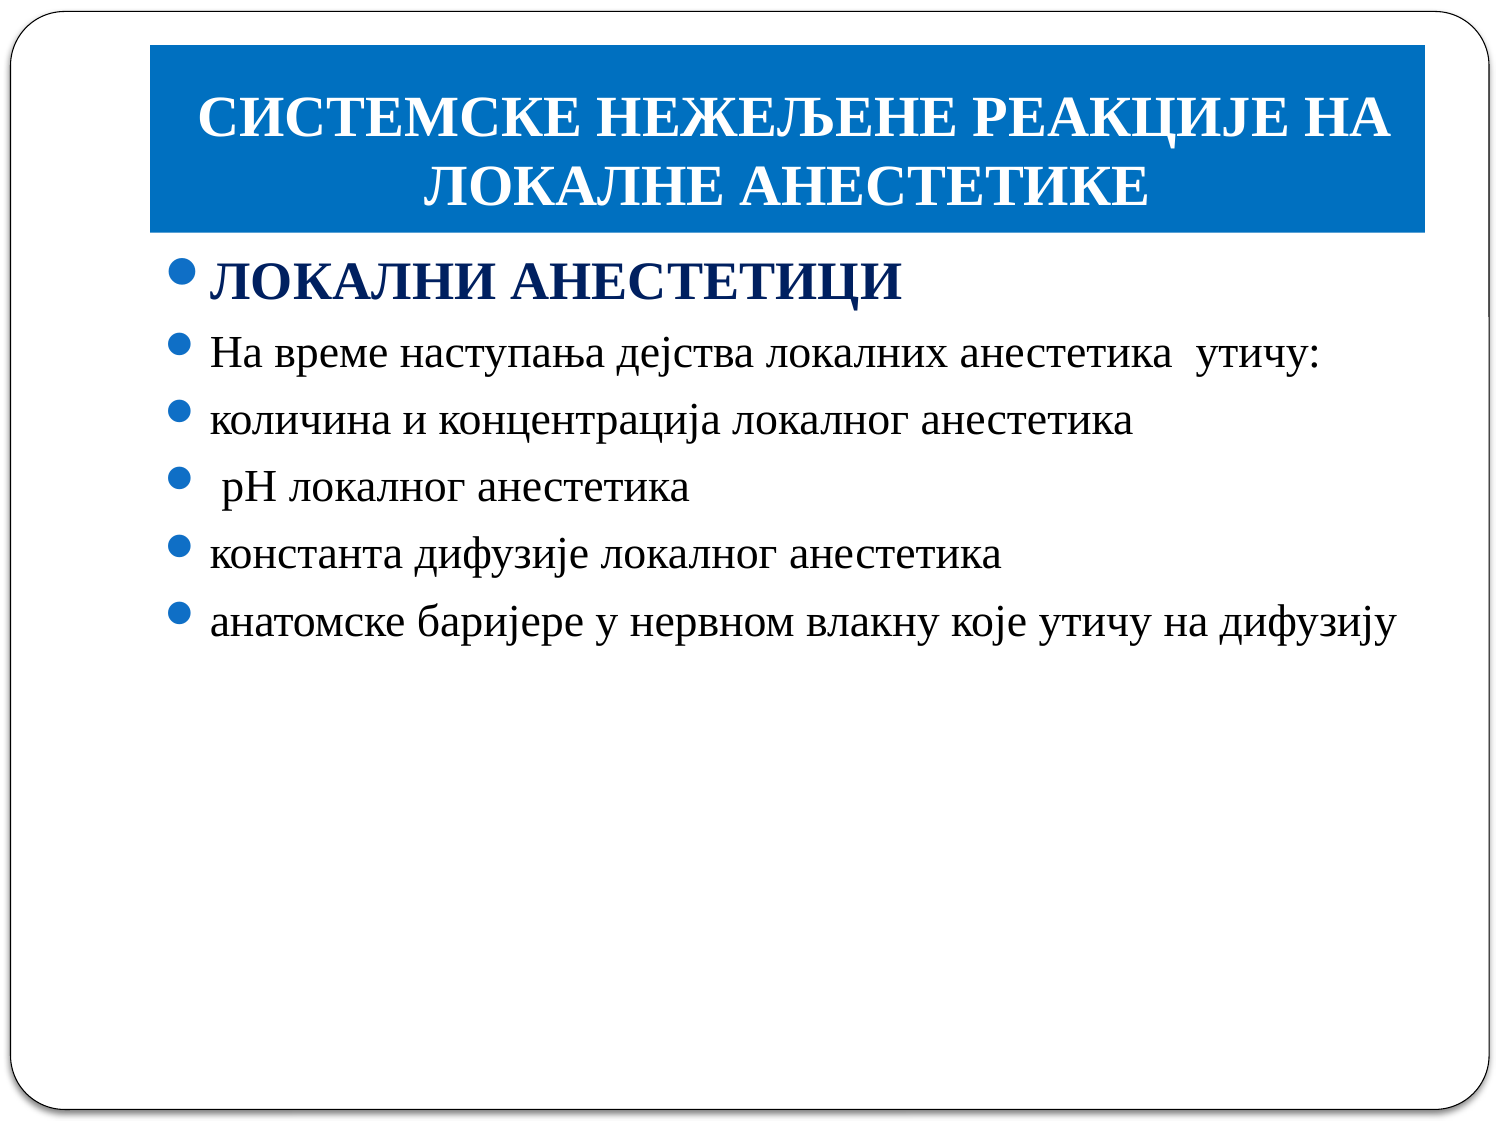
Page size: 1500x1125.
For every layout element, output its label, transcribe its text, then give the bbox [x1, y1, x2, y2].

list ЛОКАЛНИ АНЕСТЕТИЦИ На време наступања дејства локалних анестетика утичу: количина и концентрација локалног анестетика pH локалног анестетика константа дифузије локалног анестетика анатомске баријере у нервном влакну које утичу на дифузију [150, 237, 1438, 988]
title СИСТЕМСКЕ НЕЖЕЉЕНЕ РЕАКЦИЈЕ НА ЛОКАЛНЕ АНЕСТЕТИКЕ [150, 45, 1425, 233]
